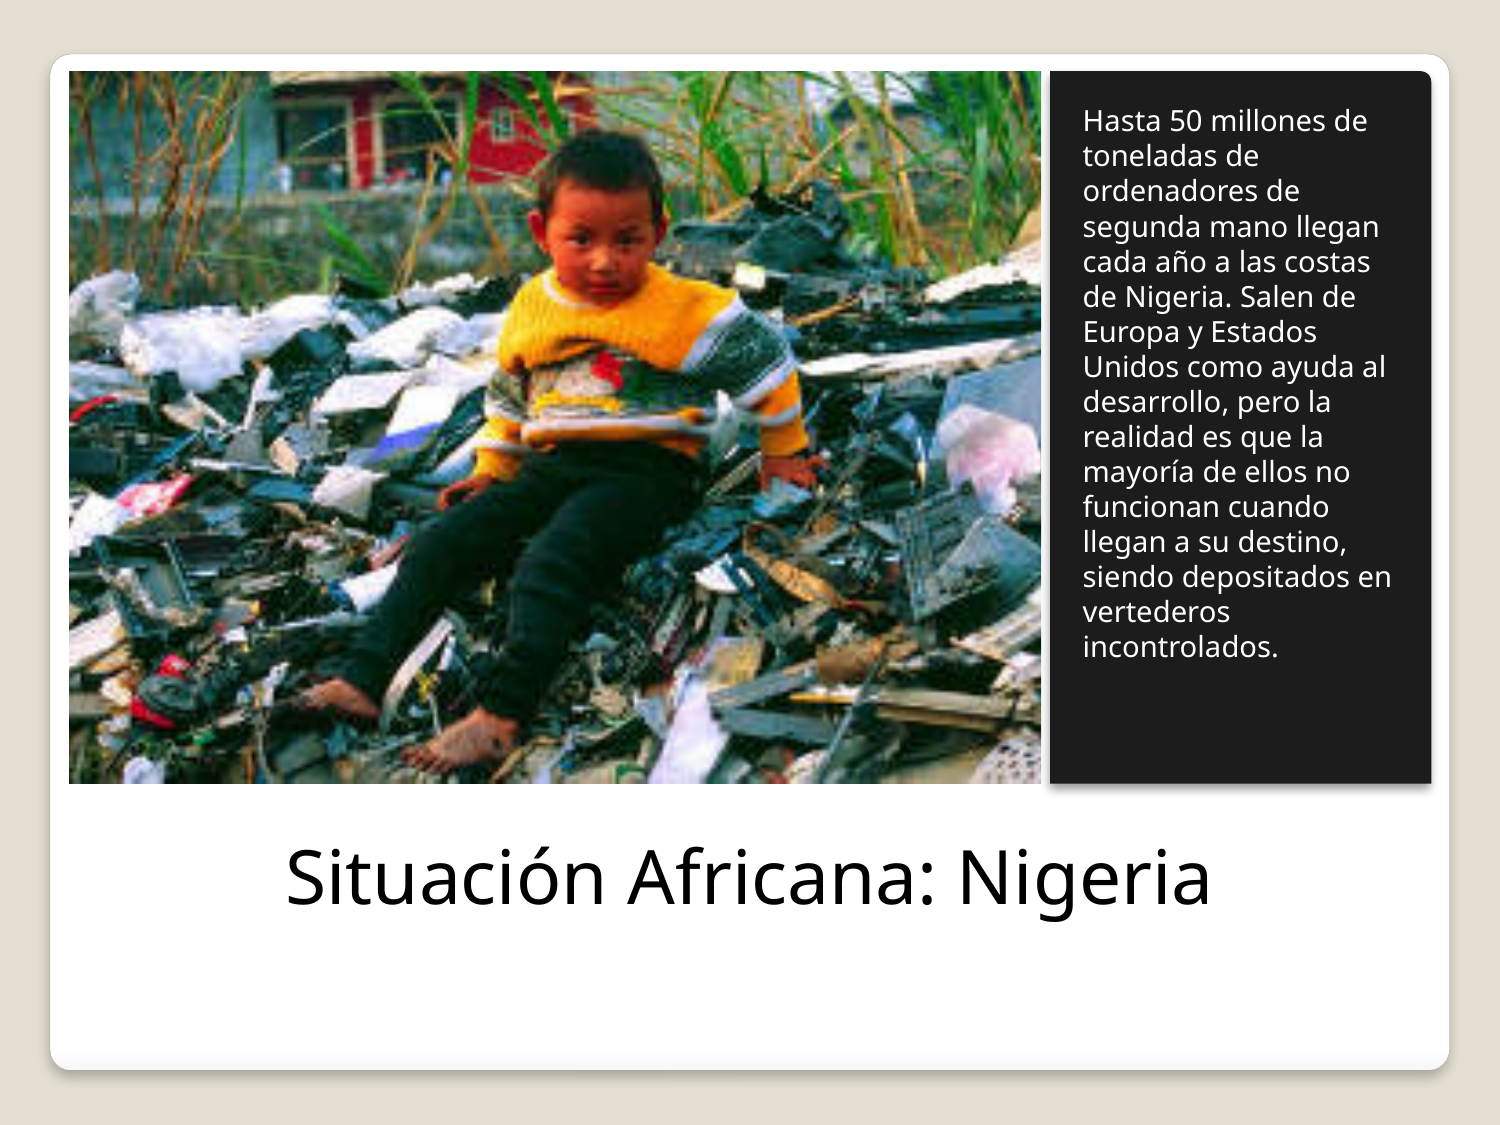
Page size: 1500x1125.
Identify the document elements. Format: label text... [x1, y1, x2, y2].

title Situación Africana: Nigeria [75, 822, 1425, 995]
picture [68, 71, 1042, 785]
list Hasta 50 millones de toneladas de ordenadores de segunda mano llegan cada año a las costas de Nigeria. Salen de Europa y Estados Unidos como ayuda al desarrollo, pero la realidad es que la mayoría de ellos no funcionan cuando llegan a su destino, siendo depositados en vertederos incontrolados. [1060, 87, 1428, 779]
